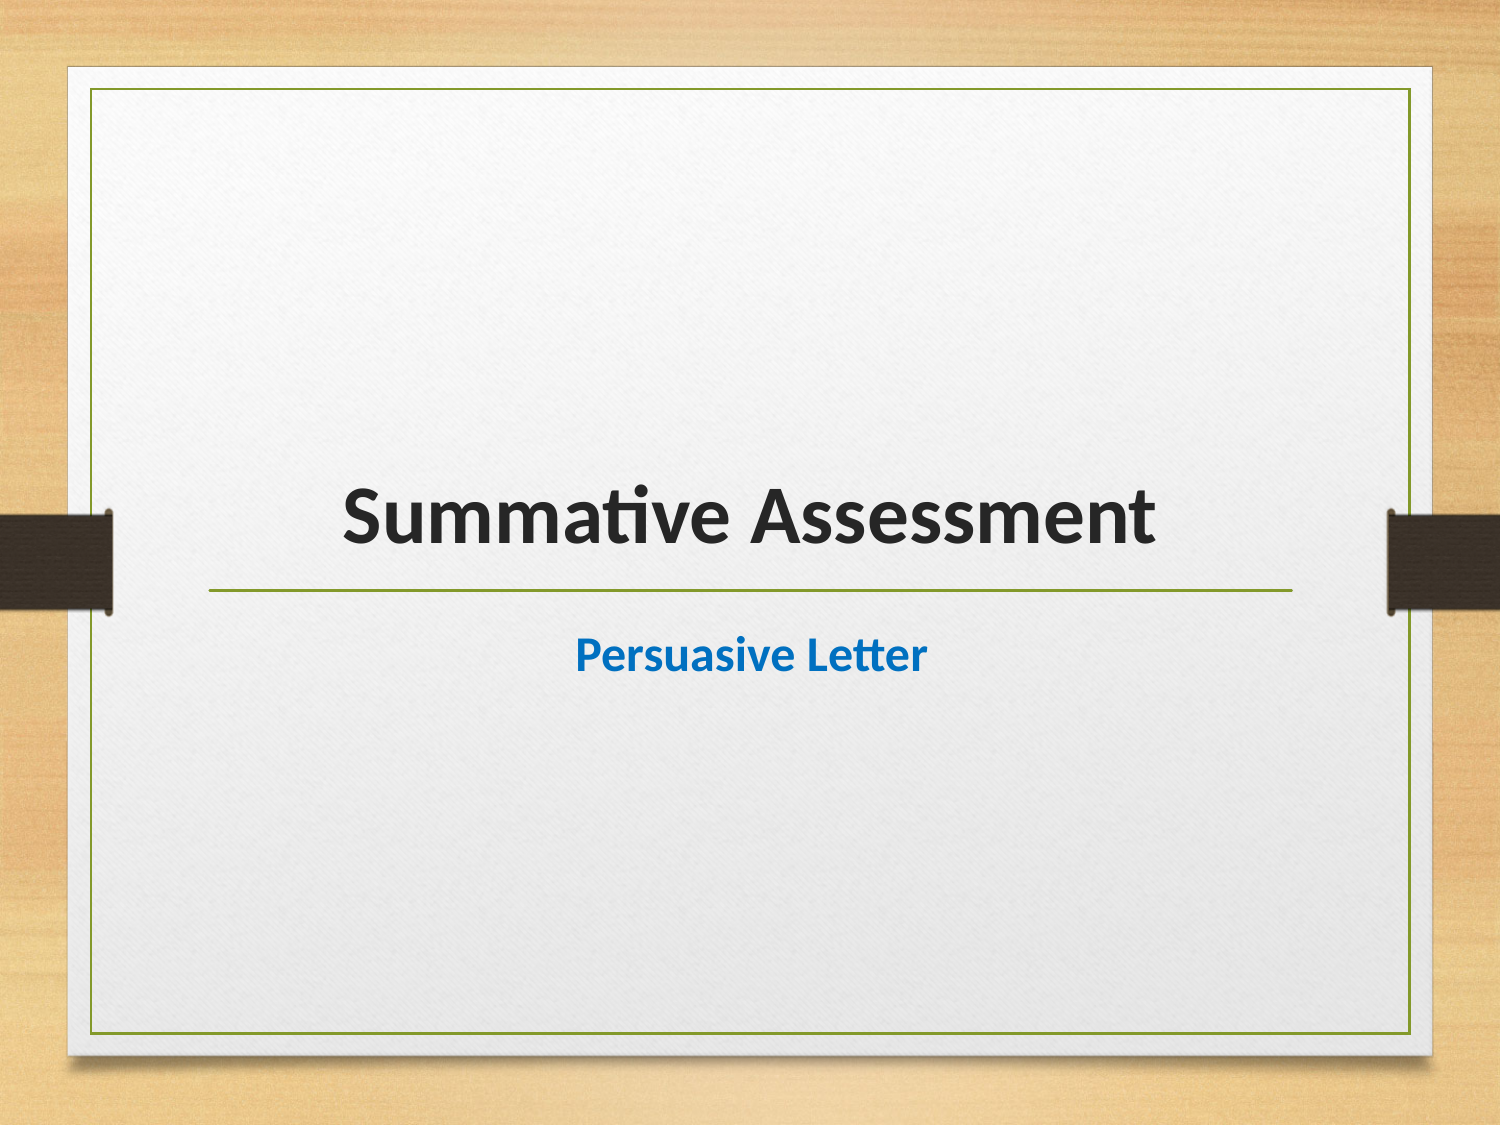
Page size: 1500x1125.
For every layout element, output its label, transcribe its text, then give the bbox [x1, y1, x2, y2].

picture [0, 0, 1500, 1125]
title Summative Assessment [209, 269, 1292, 569]
list Persuasive Letter [196, 613, 1308, 862]
